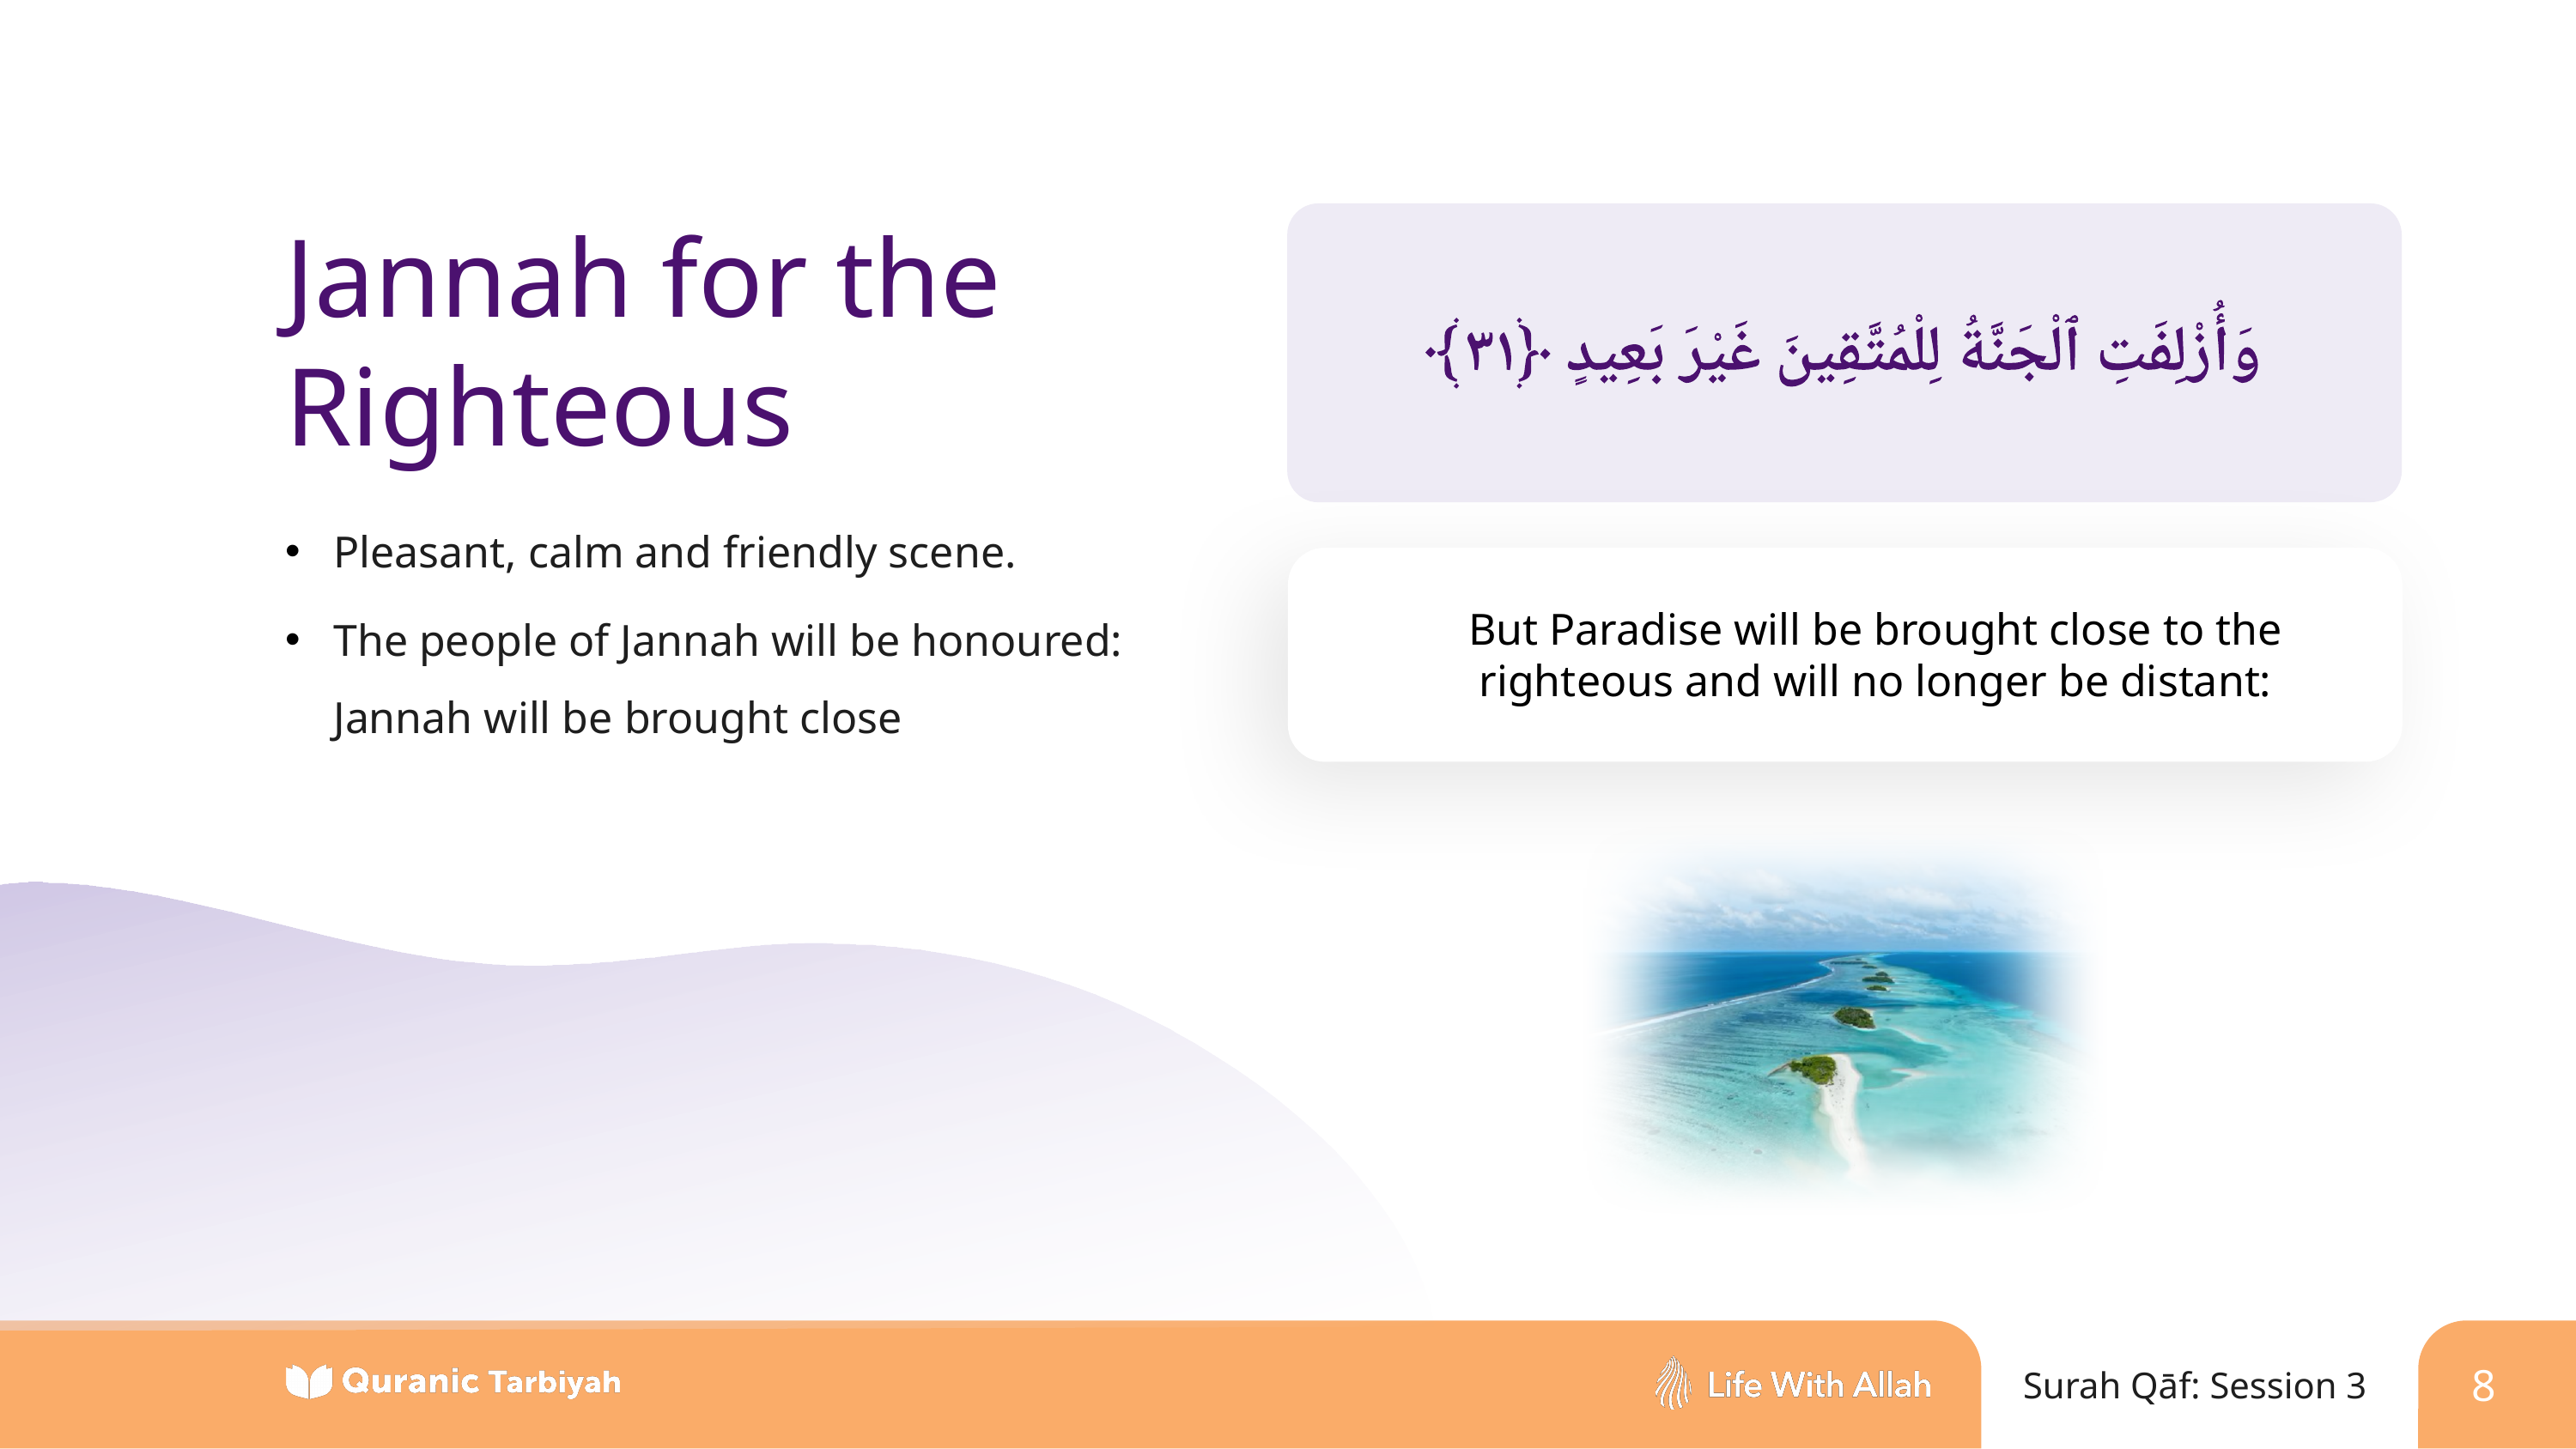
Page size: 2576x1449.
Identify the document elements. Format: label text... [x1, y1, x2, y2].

text_box Pleasant, calm and friendly scene. The people of Jannah will be honoured: Jannah will be brought close [272, 493, 1192, 749]
text_box [1777, 312, 1941, 389]
text_box [1515, 316, 1552, 391]
text_box [2022, 370, 2036, 384]
text_box [1625, 374, 1642, 386]
text_box [1928, 374, 1944, 386]
text_box [1960, 312, 2063, 372]
text_box [2114, 374, 2130, 386]
text_box Jannah for the Righteous [272, 203, 1115, 474]
text_box [1649, 373, 1663, 386]
text_box [2238, 325, 2254, 337]
text_box [2063, 312, 2081, 372]
picture [286, 1364, 620, 1399]
text_box [1423, 315, 1461, 391]
text_box [1573, 374, 1589, 387]
text_box [2172, 320, 2211, 386]
text_box [1465, 330, 1495, 373]
text_box [1285, 201, 2404, 505]
text_box [1676, 318, 1762, 385]
text_box [2211, 298, 2228, 372]
text_box [0, 882, 1433, 1331]
text_box [1565, 340, 1665, 373]
text_box But Paradise will be brought close to the righteous and will no longer be distant: [1384, 595, 2366, 712]
text_box [1498, 330, 1513, 373]
text_box [2098, 318, 2186, 373]
text_box [2231, 345, 2260, 385]
picture [1578, 821, 2111, 1219]
picture [1656, 1355, 1930, 1410]
text_box [1287, 547, 2403, 762]
text_box [1598, 372, 1619, 385]
text_box [1649, 323, 1665, 334]
